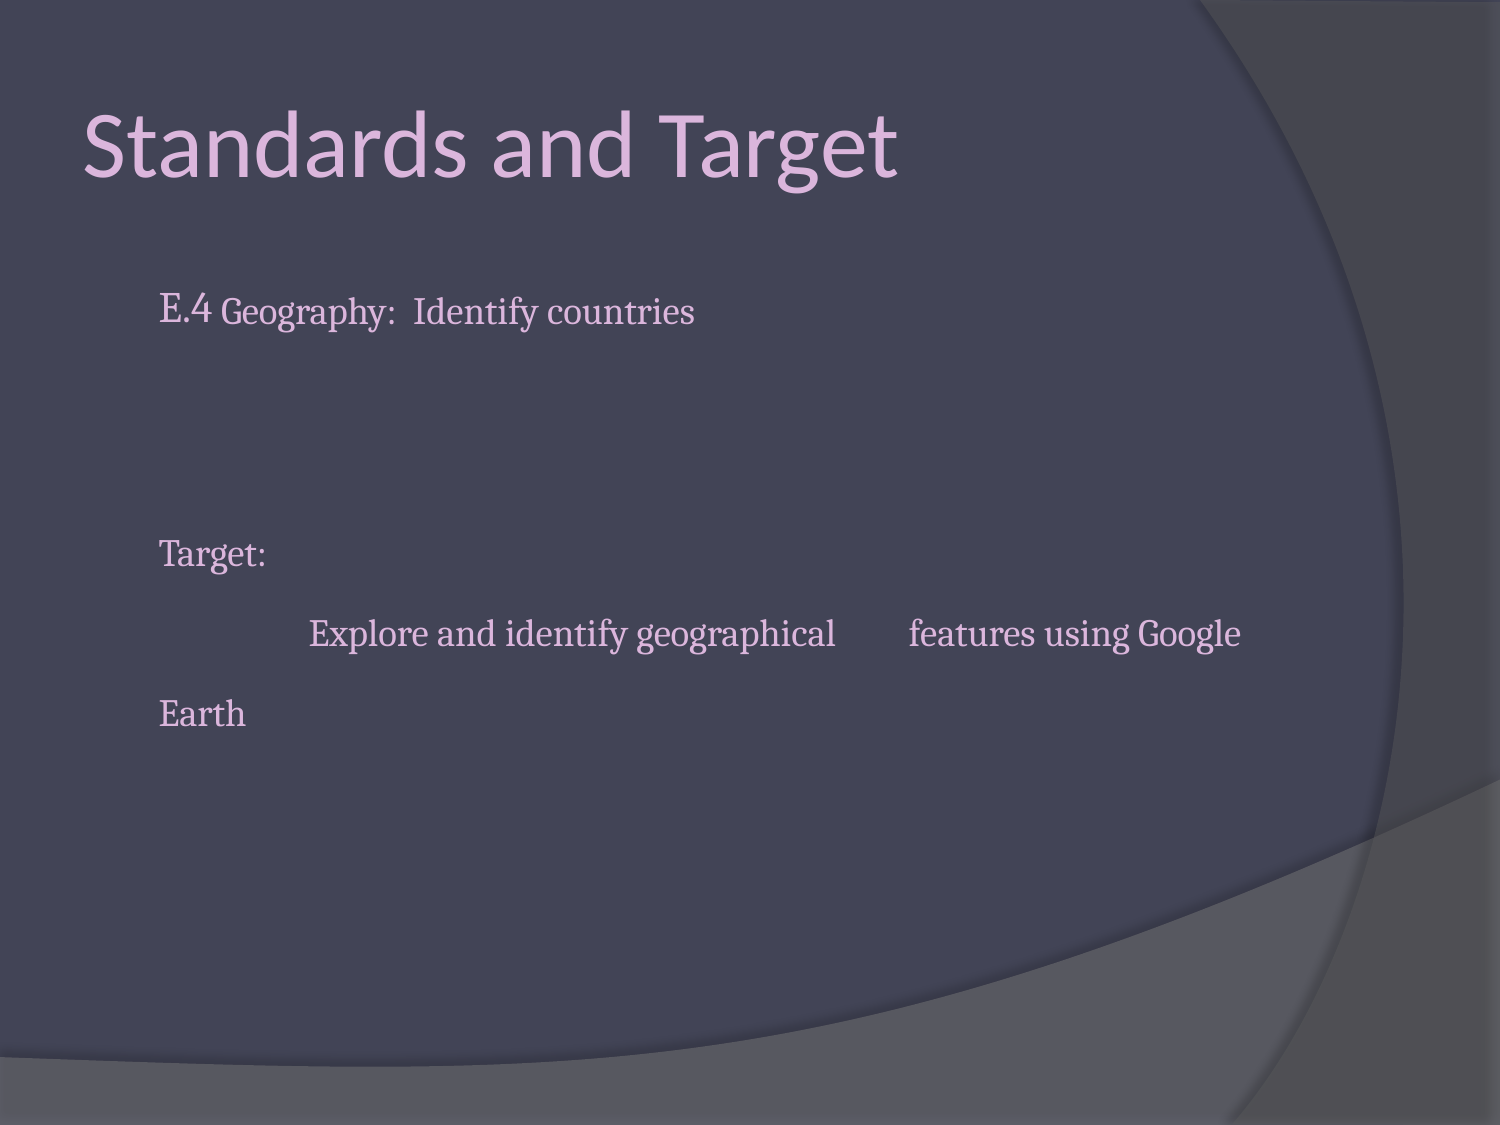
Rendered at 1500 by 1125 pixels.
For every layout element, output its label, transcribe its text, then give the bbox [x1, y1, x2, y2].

title Standards and Target [75, 45, 1300, 233]
list E.4 Geography: Identify countries Target: Explore and identify geographical features using Google Earth [75, 262, 1300, 915]
